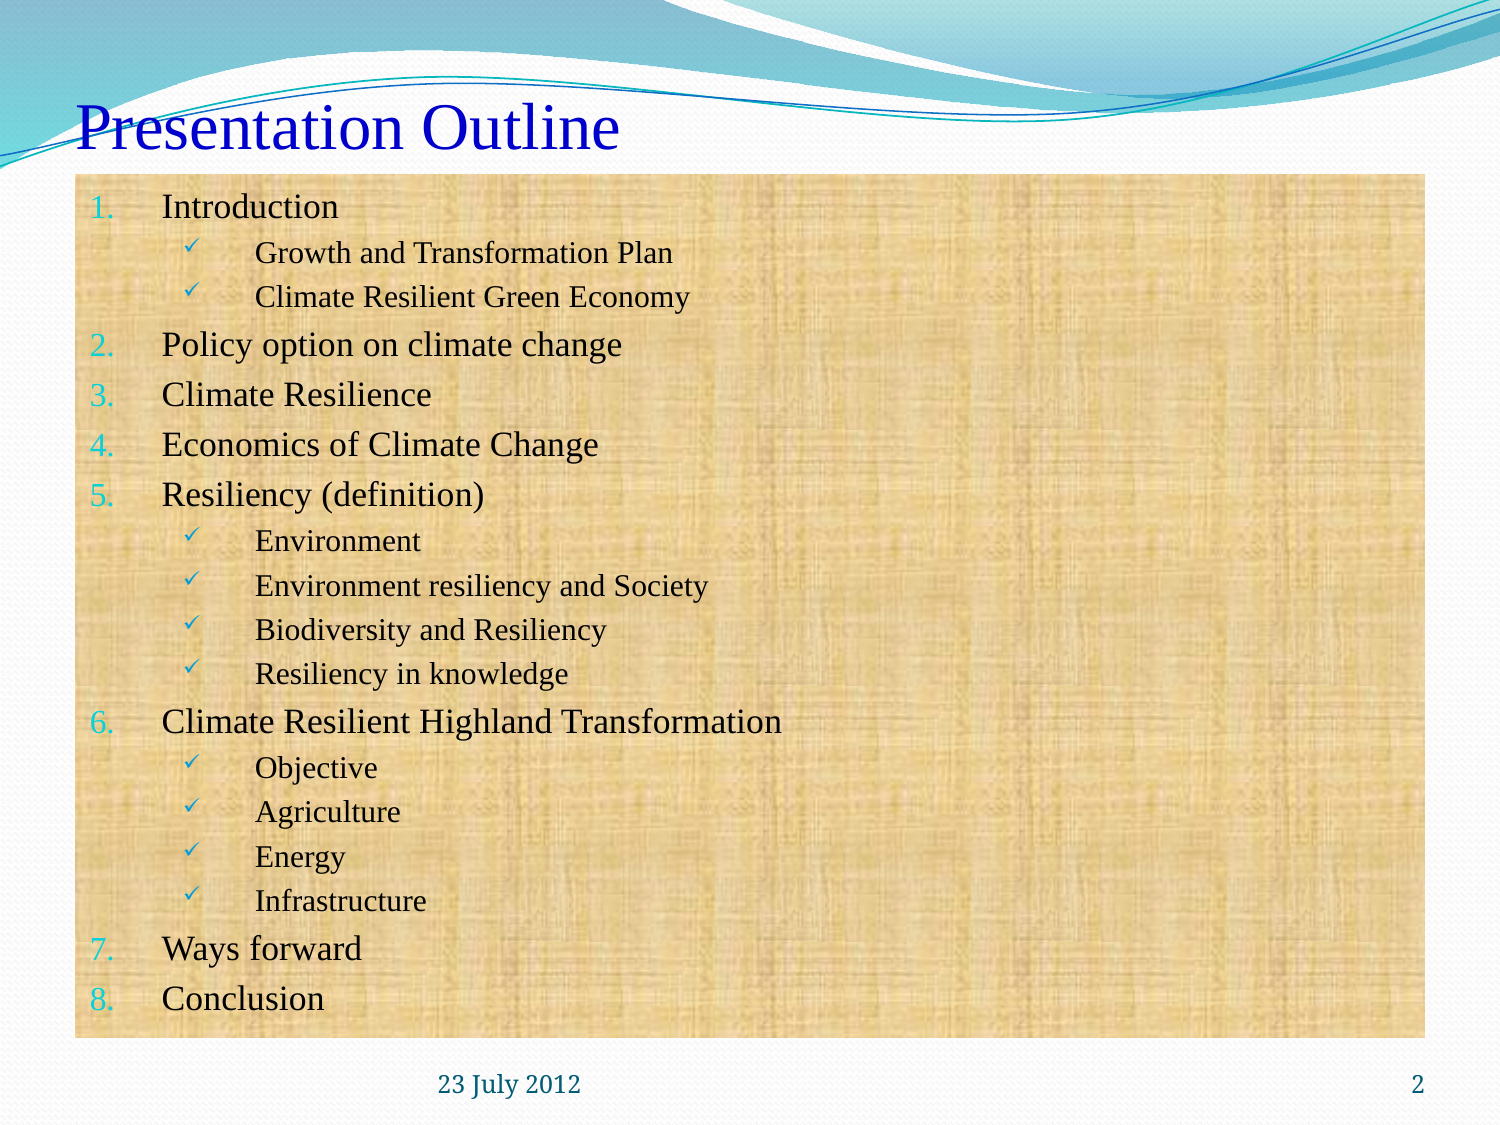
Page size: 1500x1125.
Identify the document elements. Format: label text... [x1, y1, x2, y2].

footer 23 July 2012 [437, 1042, 988, 1103]
list Introduction Growth and Transformation Plan Climate Resilient Green Economy Policy option on climate change Climate Resilience Economics of Climate Change Resiliency (definition) Environment Environment resiliency and Society Biodiversity and Resiliency Resiliency in knowledge Climate Resilient Highland Transformation Objective Agriculture Energy Infrastructure Ways forward Conclusion [75, 174, 1425, 1038]
slide_number 2 [1299, 1042, 1425, 1103]
title Presentation Outline [75, 75, 1425, 163]
